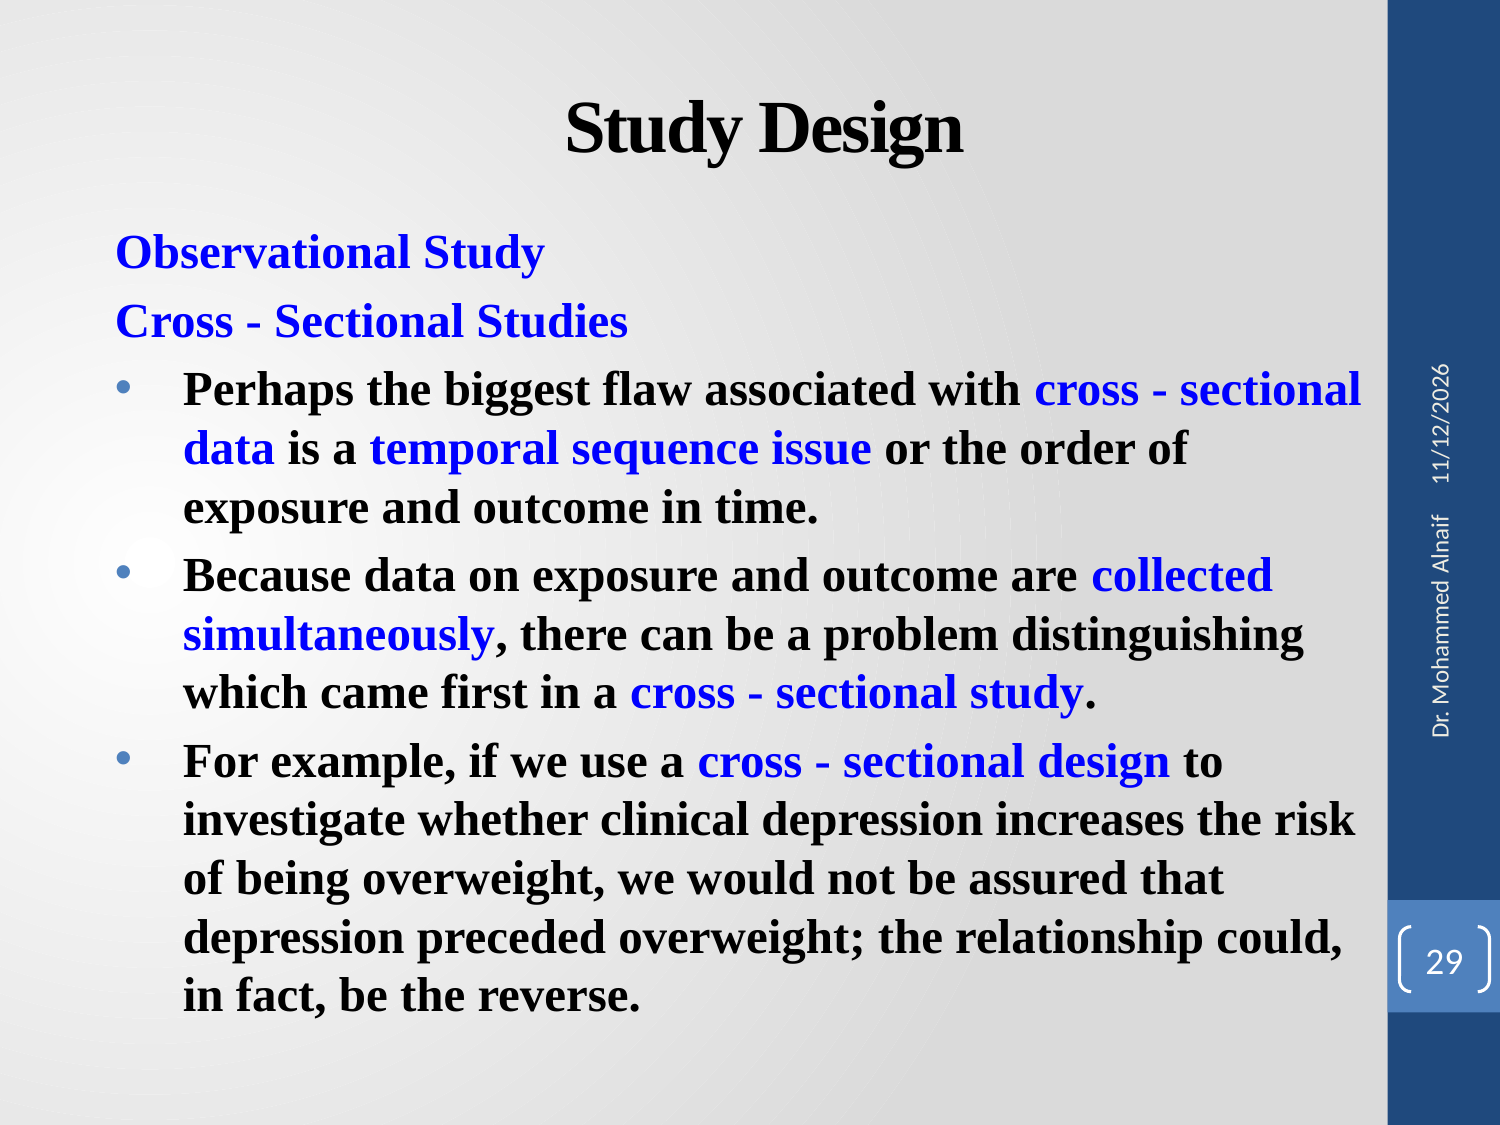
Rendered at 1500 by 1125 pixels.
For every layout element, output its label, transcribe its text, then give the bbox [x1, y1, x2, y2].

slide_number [1408, 100, 1469, 500]
title Study Design [112, 66, 1388, 175]
slide_number 29 [1397, 925, 1492, 994]
subtitle Observational Study Cross - Sectional Studies Perhaps the biggest flaw associated with cross - sectional data is a temporal sequence issue or the order of exposure and outcome in time. Because data on exposure and outcome are collected simultaneously, there can be a problem distinguishing which came first in a cross - sectional study. For example, if we use a cross - sectional design to investigate whether clinical depression increases the risk of being overweight, we would not be assured that depression preceded overweight; the relationship could, in fact, be the reverse. [99, 212, 1388, 1038]
footer Dr. Mohammed Alnaif [1408, 500, 1469, 889]
